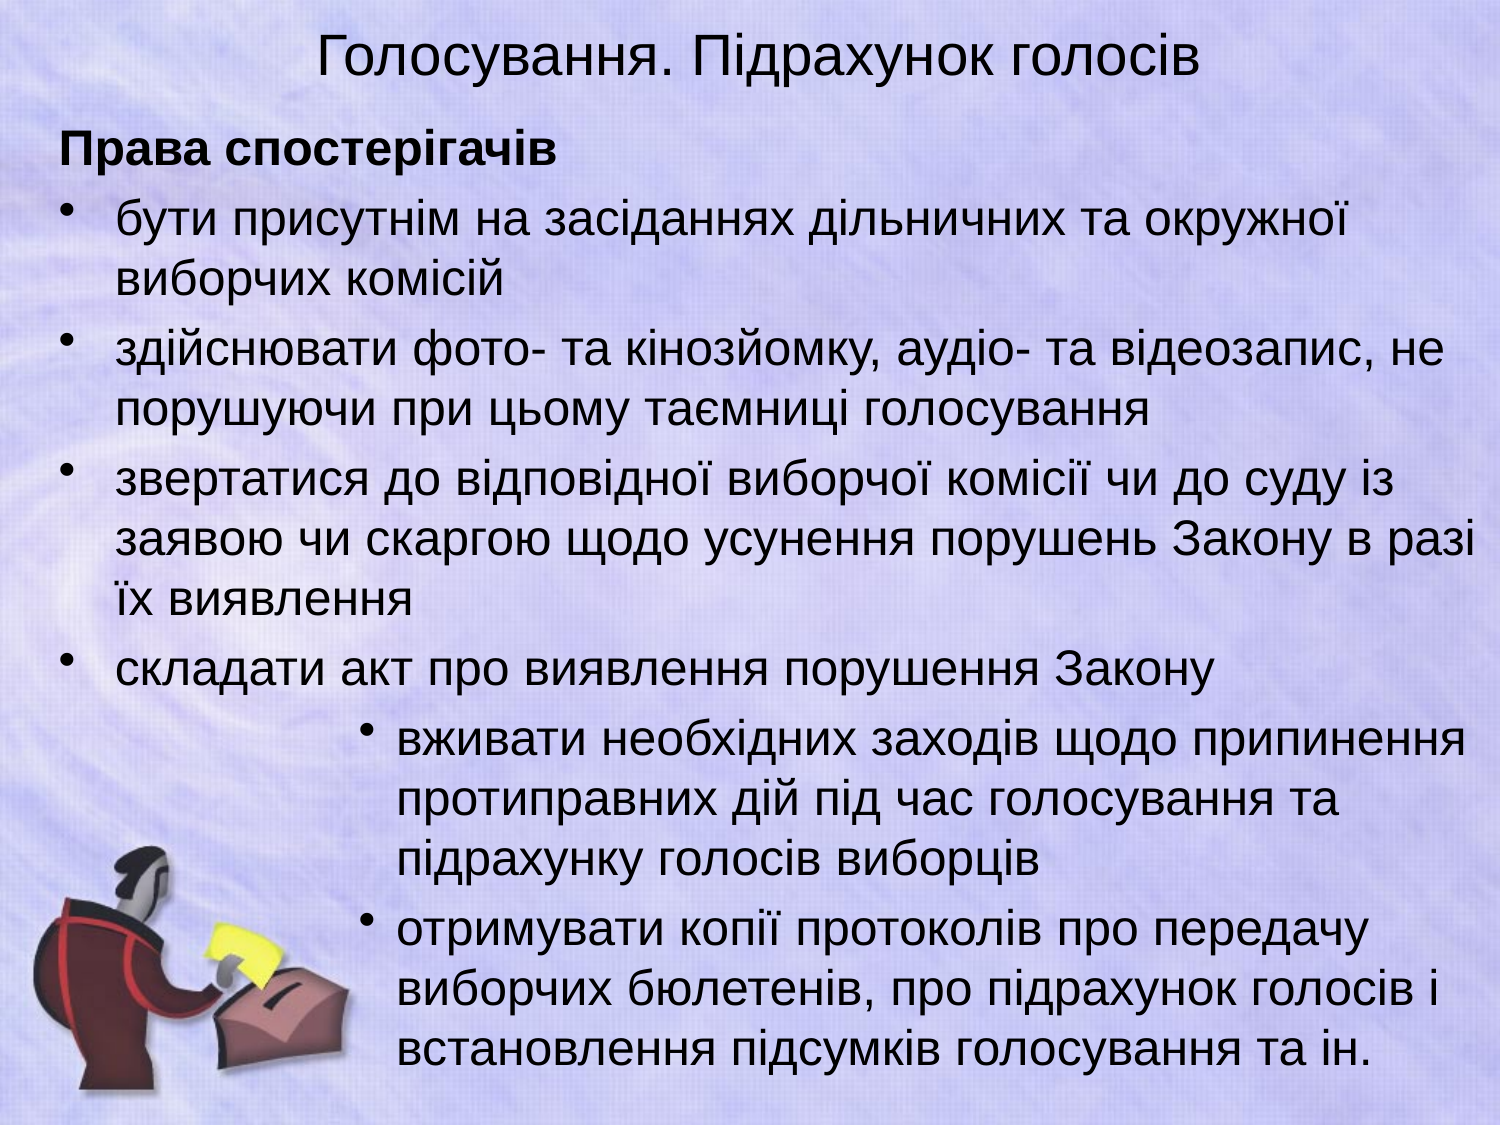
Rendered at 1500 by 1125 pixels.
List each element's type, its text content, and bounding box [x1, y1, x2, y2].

list Права спостерігачів бути присутнім на засіданнях дільничних та окружної виборчих комісій здійснювати фото- та кінозйомку, аудіо- та відеозапис, не порушуючи при цьому таємниці голосування звертатися до відповідної виборчої комісії чи до суду із заявою чи скаргою щодо усунення порушень Закону в разі їх виявлення складати акт про виявлення порушення Закону вживати необхідних заходів щодо припинення протиправних дій під час голосування та підрахунку голосів виборців отримувати копії протоколів про передачу виборчих бюлетенів, про підрахунок голосів і встановлення підсумків голосування та ін. [43, 107, 1500, 942]
title Голосування. Підрахунок голосів [38, 44, 1480, 165]
picture [0, 0, 1500, 1125]
